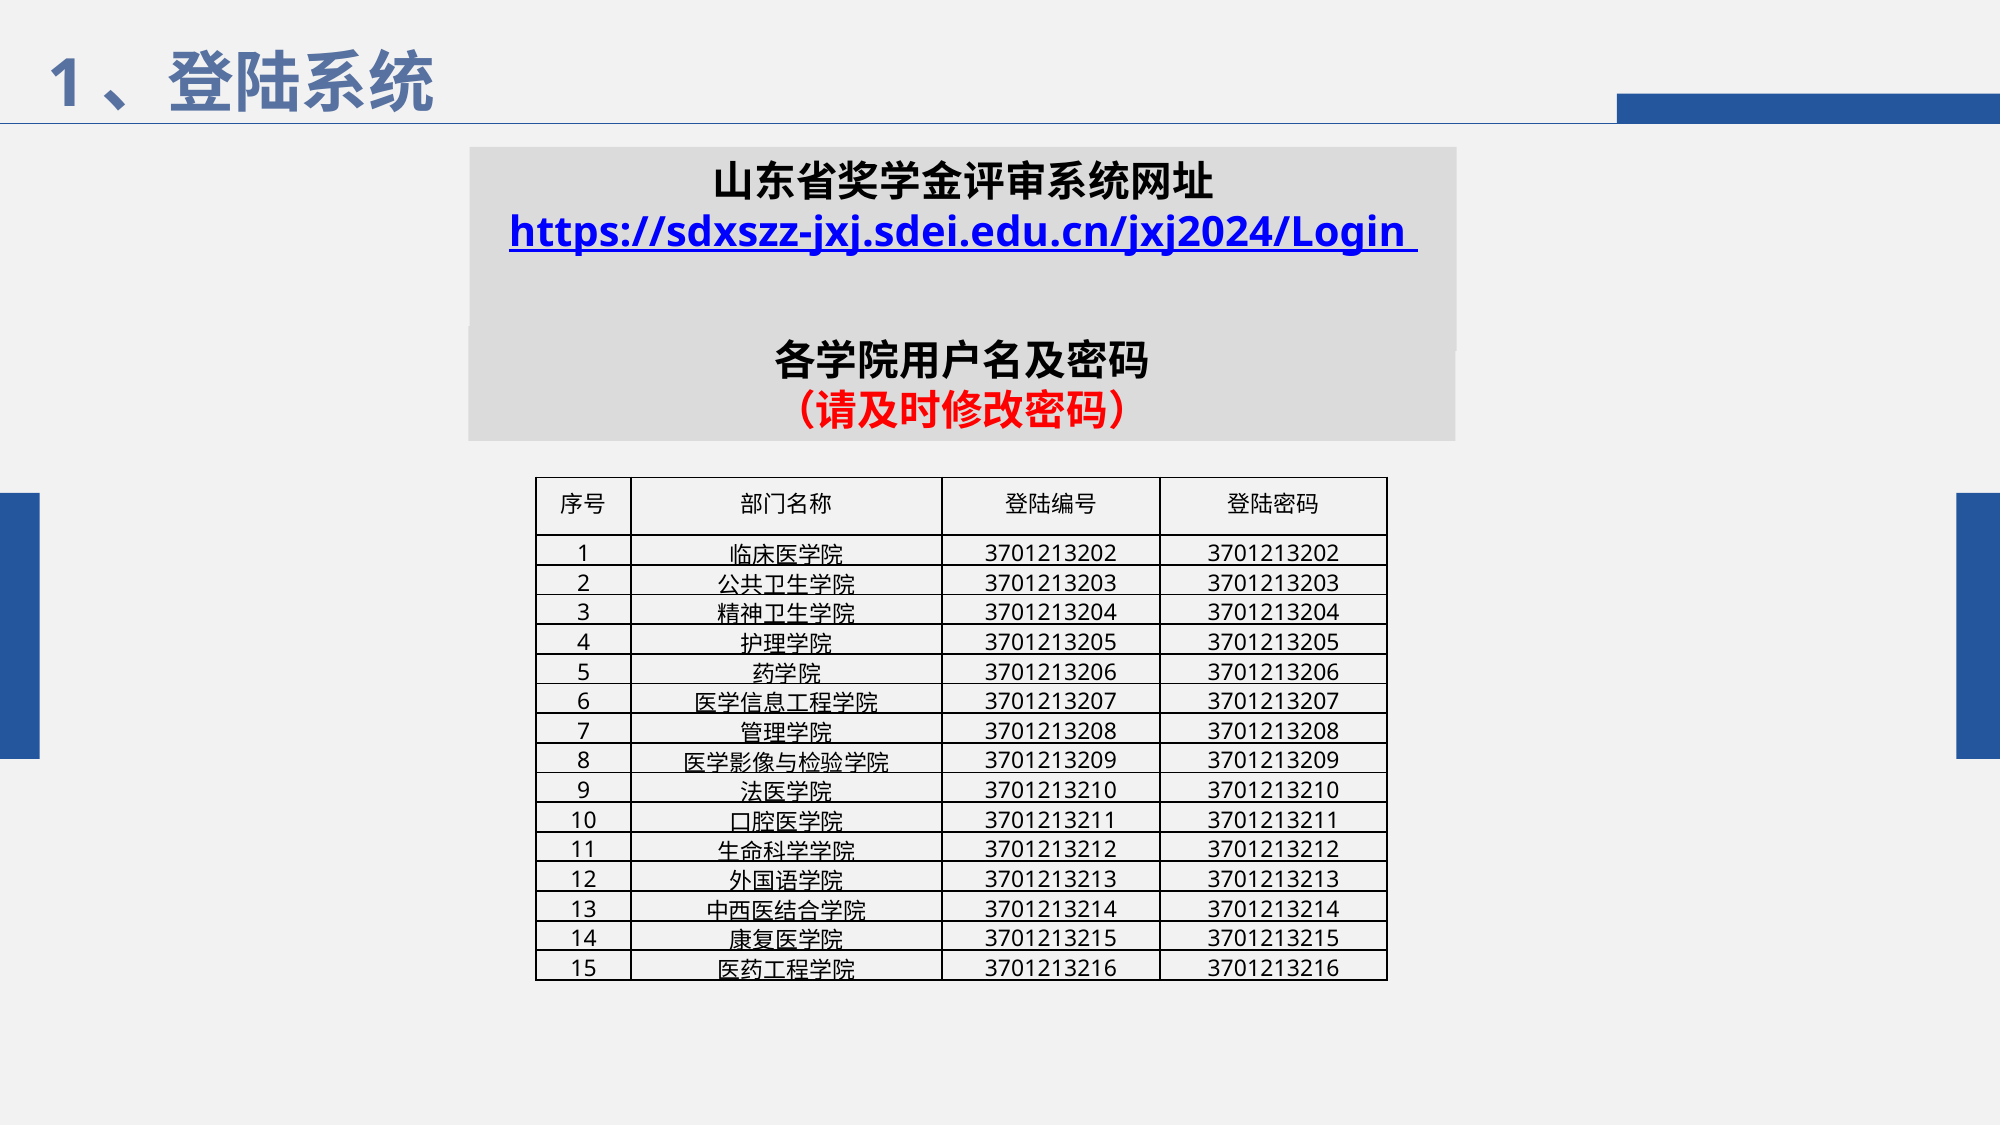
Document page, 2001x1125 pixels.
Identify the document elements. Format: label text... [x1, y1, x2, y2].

text_box 各学院用户名及密码 （请及时修改密码） [468, 326, 1456, 441]
table_cell 3701213215 [1161, 922, 1386, 949]
table_cell 4 [537, 625, 630, 653]
table_cell 1 [537, 536, 630, 564]
table_cell 9 [537, 773, 630, 801]
table_cell 3701213208 [943, 714, 1159, 742]
table_cell 医药工程学院 [632, 951, 941, 979]
table_cell 3701213214 [1161, 892, 1386, 920]
table_cell 3701213204 [943, 595, 1159, 623]
table_cell 3701213203 [943, 566, 1159, 594]
table_cell 中西医结合学院 [632, 892, 941, 920]
table_cell 11 [537, 833, 630, 860]
table_cell 10 [537, 803, 630, 831]
table_cell 3701213208 [1161, 714, 1386, 742]
table_cell 医学影像与检验学院 [632, 744, 941, 772]
table_cell 生命科学学院 [632, 833, 941, 860]
table_cell 2 [537, 566, 630, 594]
table_cell 医学信息工程学院 [632, 684, 941, 712]
table_cell 3701213210 [1161, 773, 1386, 801]
table_cell 外国语学院 [632, 862, 941, 890]
table_cell 法医学院 [632, 773, 941, 801]
table_cell 3701213202 [943, 536, 1159, 564]
table_cell 3701213209 [943, 744, 1159, 772]
table_cell 12 [537, 862, 630, 890]
table_cell 药学院 [632, 655, 941, 683]
table_cell 13 [537, 892, 630, 920]
table_cell 精神卫生学院 [632, 595, 941, 623]
table_cell 3 [537, 595, 630, 623]
table_cell 3701213205 [1161, 625, 1386, 653]
table_header 登陆编号 [943, 478, 1159, 534]
table_cell 3701213209 [1161, 744, 1386, 772]
table_cell 3701213206 [943, 655, 1159, 683]
table_cell 14 [537, 922, 630, 949]
table_cell 3701213211 [943, 803, 1159, 831]
table_cell 3701213204 [1161, 595, 1386, 623]
table_cell 临床医学院 [632, 536, 941, 564]
text_box 山东省奖学金评审系统网址 https://sdxszz-jxj.sdei.edu.cn/jxj2024/Login [469, 146, 1457, 351]
table_cell 8 [537, 744, 630, 772]
table_cell 7 [537, 714, 630, 742]
text_box 1、登陆系统 [39, 31, 1957, 187]
table_cell 5 [537, 655, 630, 683]
table_cell 3701213202 [1161, 536, 1386, 564]
table_cell 3701213207 [943, 684, 1159, 712]
text_box [0, 492, 40, 759]
text_box [1956, 492, 2000, 759]
table_cell 公共卫生学院 [632, 566, 941, 594]
table_header 登陆密码 [1161, 478, 1386, 534]
table_cell 3701213210 [943, 773, 1159, 801]
table_cell 3701213213 [943, 862, 1159, 890]
table_cell 护理学院 [632, 625, 941, 653]
table_header 序号 [537, 478, 630, 534]
table_cell 3701213216 [943, 951, 1159, 979]
table_header 部门名称 [632, 478, 941, 534]
table_cell 3701213203 [1161, 566, 1386, 594]
table_cell 3701213212 [1161, 833, 1386, 860]
table_cell 3701213215 [943, 922, 1159, 949]
table_cell 3701213216 [1161, 951, 1386, 979]
table_cell 3701213214 [943, 892, 1159, 920]
table_cell 3701213205 [943, 625, 1159, 653]
table_cell 3701213213 [1161, 862, 1386, 890]
table_cell 管理学院 [632, 714, 941, 742]
table_cell 3701213206 [1161, 655, 1386, 683]
table_cell 3701213211 [1161, 803, 1386, 831]
table_cell 康复医学院 [632, 922, 941, 949]
table_cell 3701213207 [1161, 684, 1386, 712]
table_cell 口腔医学院 [632, 803, 941, 831]
table_cell 15 [537, 951, 630, 979]
table_cell 6 [537, 684, 630, 712]
table_cell 3701213212 [943, 833, 1159, 860]
